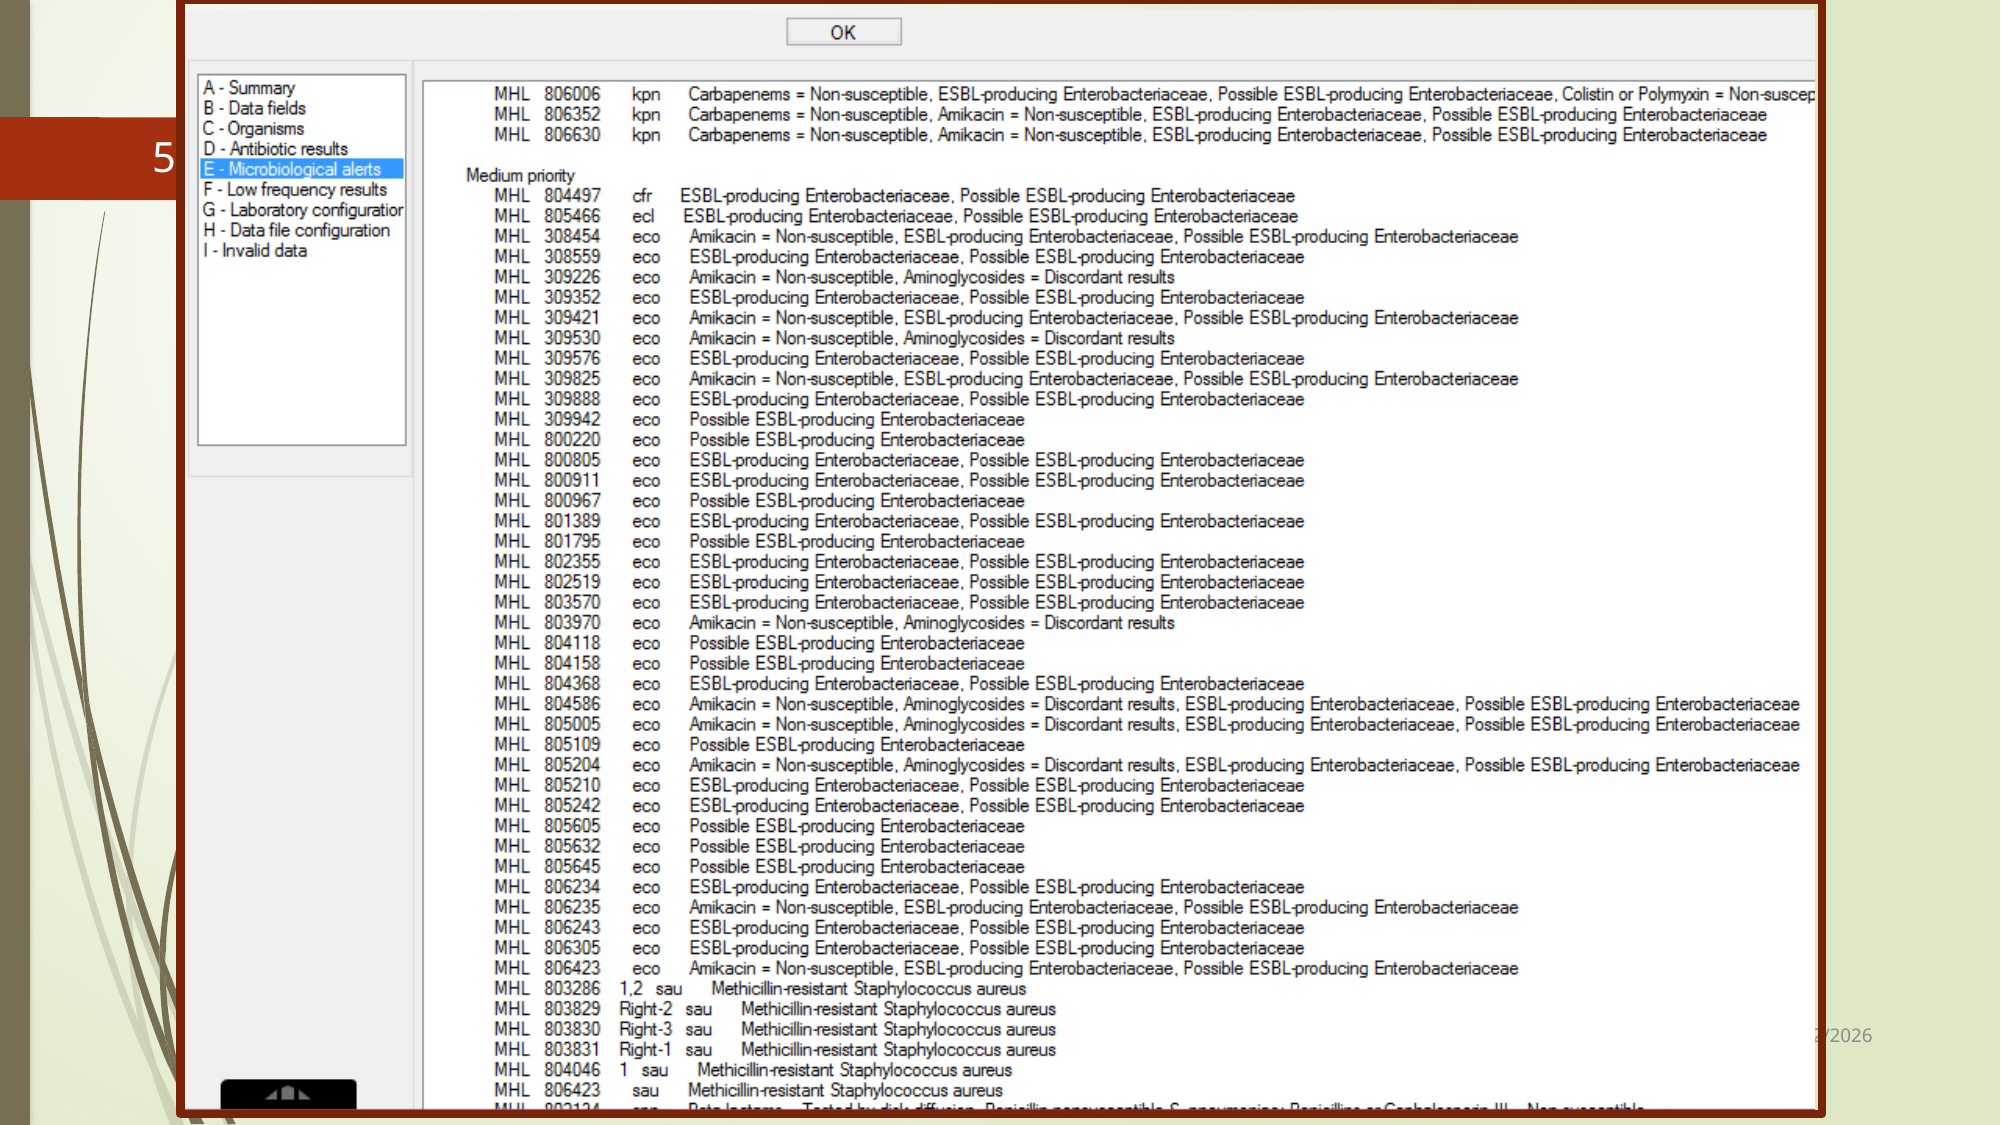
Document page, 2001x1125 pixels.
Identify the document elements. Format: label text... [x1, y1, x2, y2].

text_box [179, 0, 1823, 1005]
picture [184, 10, 1815, 1115]
slide_number 50 [87, 129, 180, 190]
text_box [1818, 1067, 1823, 1115]
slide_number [1818, 1005, 1888, 1067]
